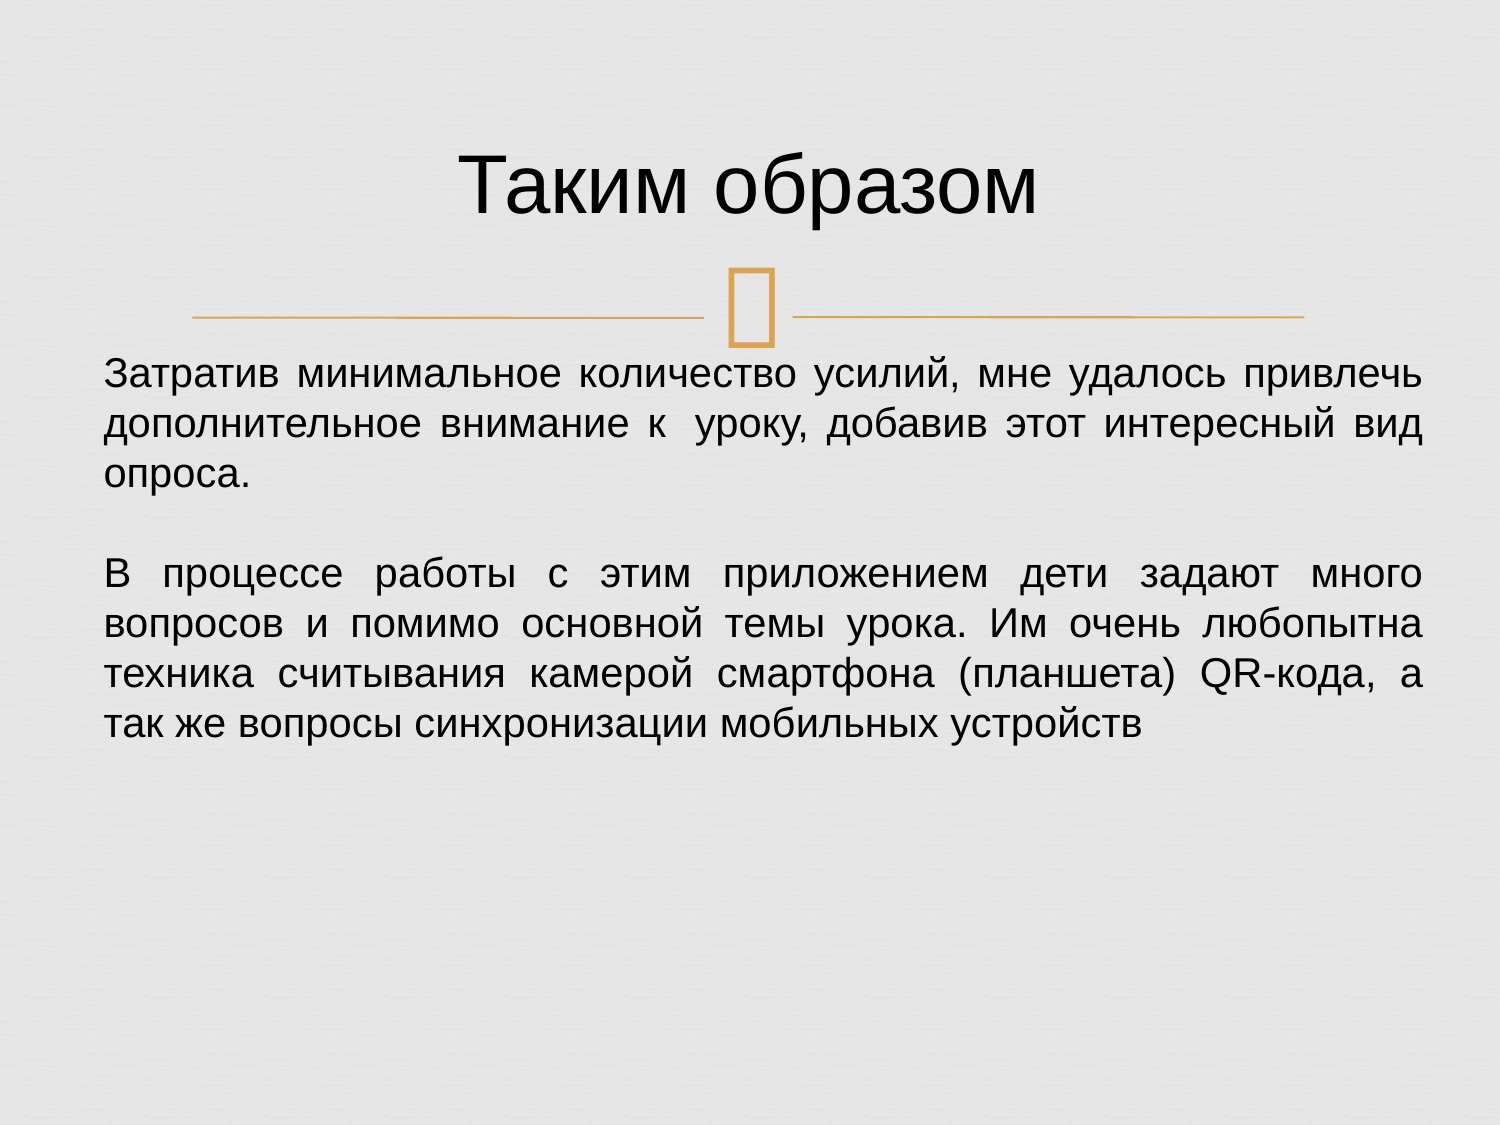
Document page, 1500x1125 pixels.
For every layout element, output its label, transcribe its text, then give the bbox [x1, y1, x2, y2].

title Таким образом [112, 93, 1386, 267]
list Затратив минимальное количество усилий, мне удалось привлечь дополнительное внимание к уроку, добавив этот интересный вид опроса. В процессе работы с этим приложением дети задают много вопросов и помимо основной темы урока. Им очень любопытна техника считывания камерой смартфона (планшета) QR-кода, а так же вопросы синхронизации мобильных устройств [88, 338, 1439, 1081]
